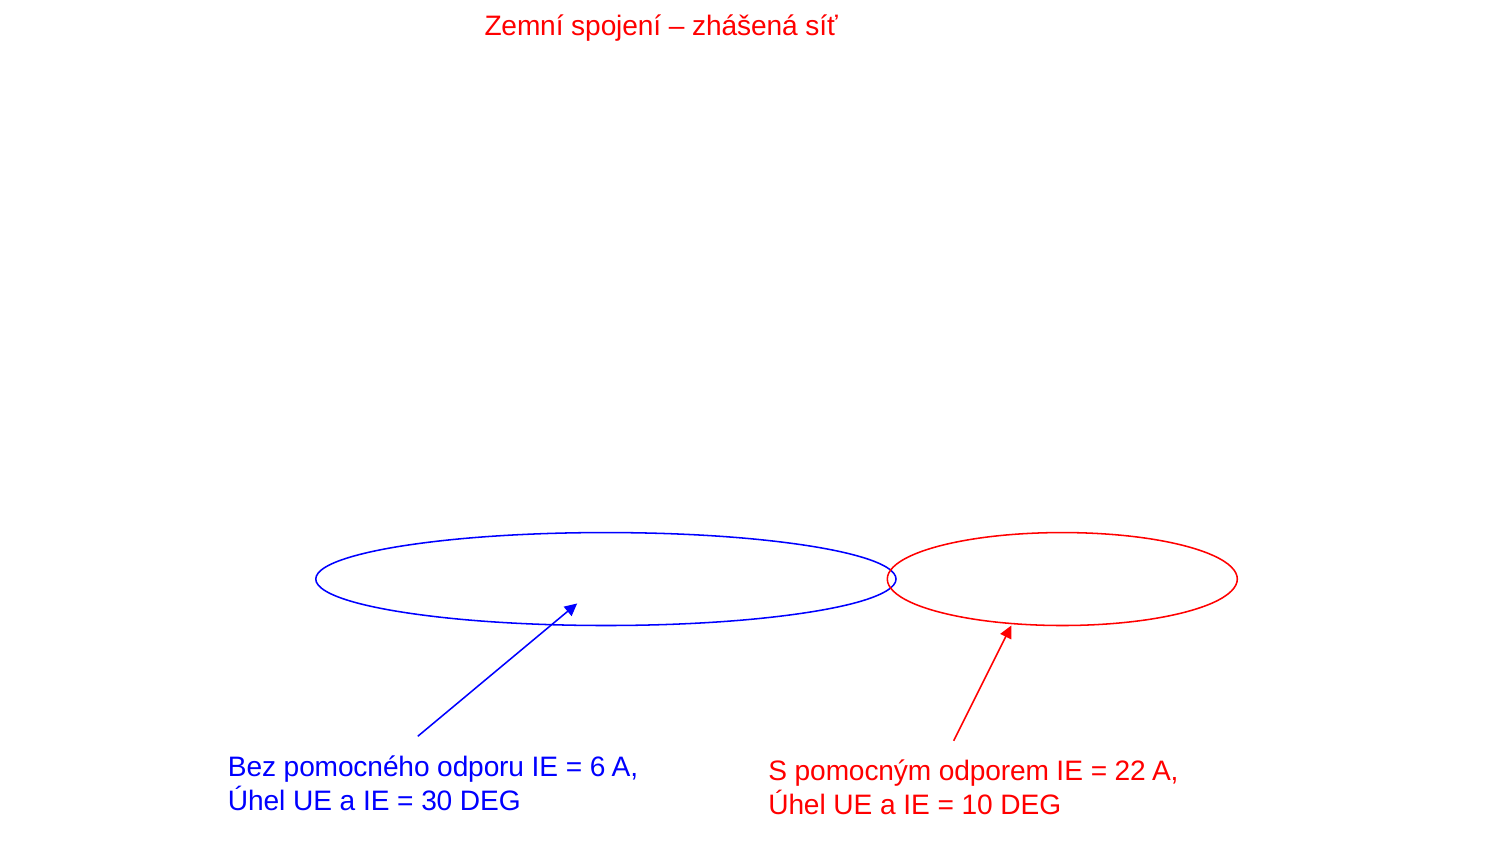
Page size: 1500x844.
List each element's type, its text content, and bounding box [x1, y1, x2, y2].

text_box Bez pomocného odporu IE = 6 A, Úhel UE a IE = 30 DEG [213, 740, 654, 823]
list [227, 31, 1241, 740]
text_box Zemní spojení – zhášená síť [469, 0, 853, 30]
text_box S pomocným odporem IE = 22 A, Úhel UE a IE = 10 DEG [753, 748, 1194, 828]
